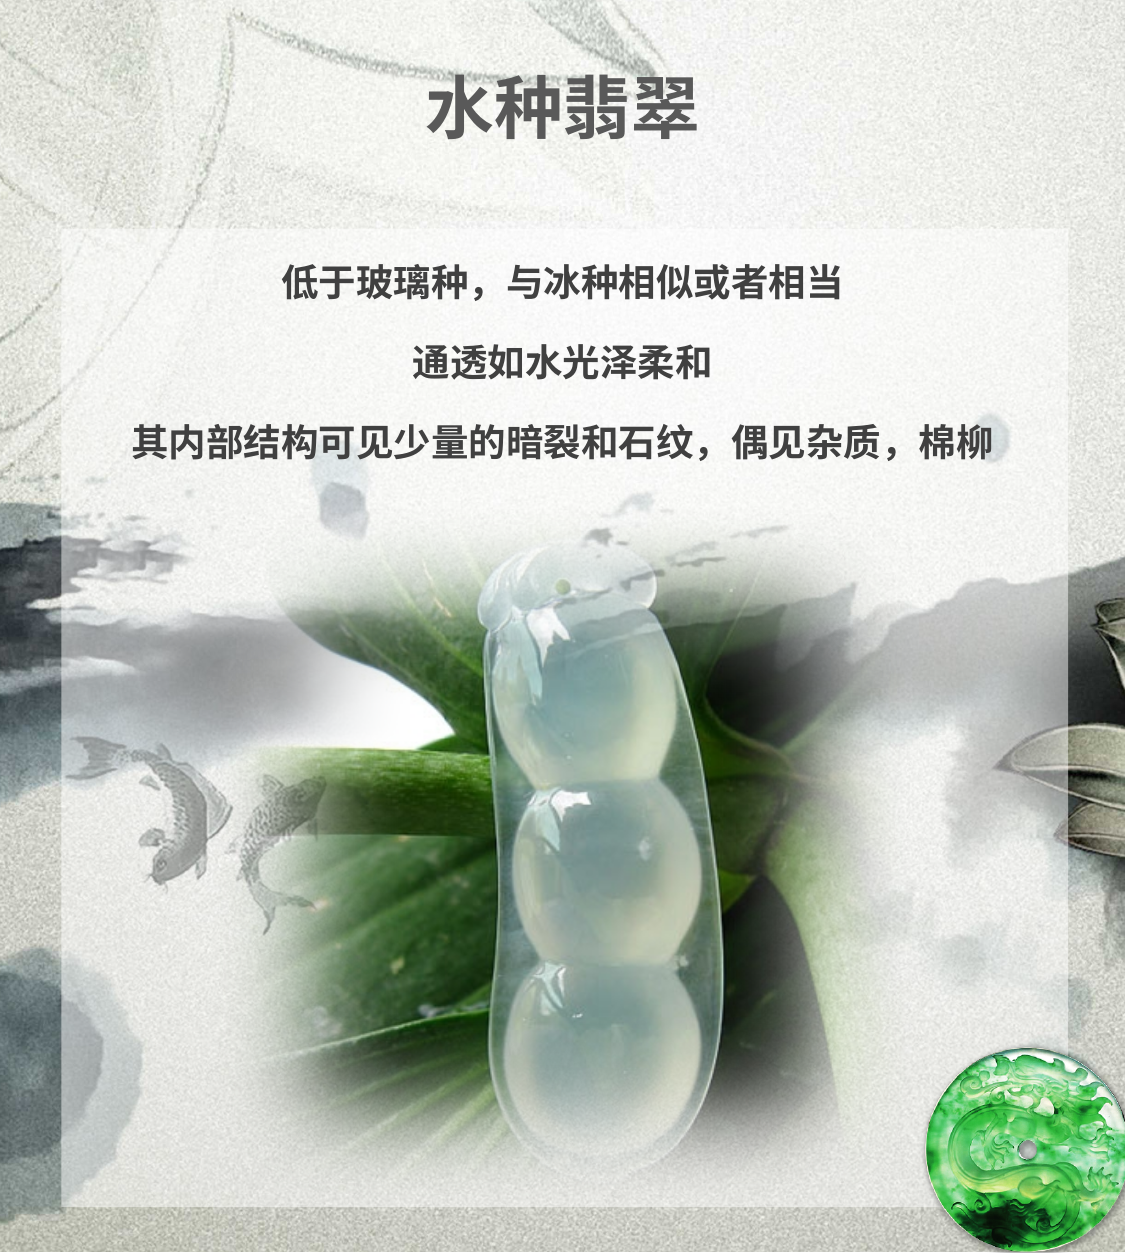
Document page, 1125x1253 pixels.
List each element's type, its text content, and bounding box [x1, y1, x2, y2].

list 低于玻璃种，与冰种相似或者相当 通透如水光泽柔和 其内部结构可见少量的暗裂和石纹，偶见杂质，棉柳 [58, 228, 1066, 1208]
picture [0, 0, 1125, 1253]
title 水种翡翠 [60, 32, 1066, 192]
